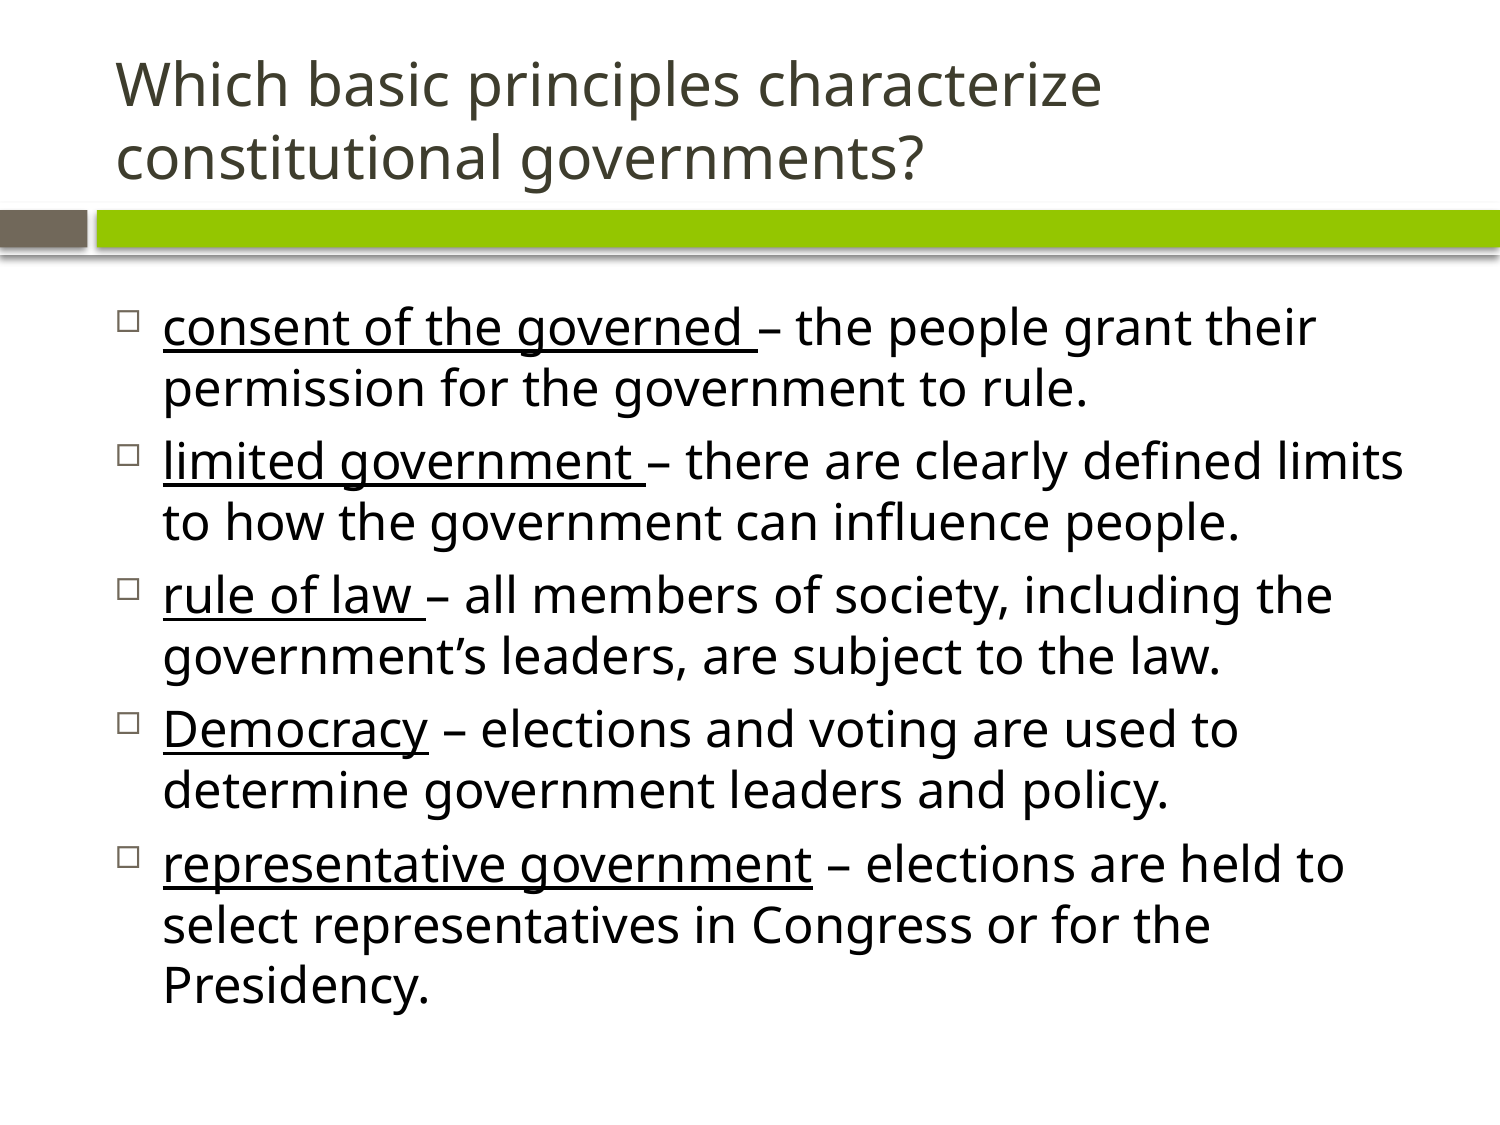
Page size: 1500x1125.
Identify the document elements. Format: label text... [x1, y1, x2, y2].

title Which basic principles characterize constitutional governments? [100, 37, 1438, 200]
list consent of the governed – the people grant their permission for the government to rule. limited government – there are clearly defined limits to how the government can influence people. rule of law – all members of society, including the government’s leaders, are subject to the law. Democracy – elections and voting are used to determine government leaders and policy. representative government – elections are held to select representatives in Congress or for the Presidency. [99, 287, 1438, 1025]
